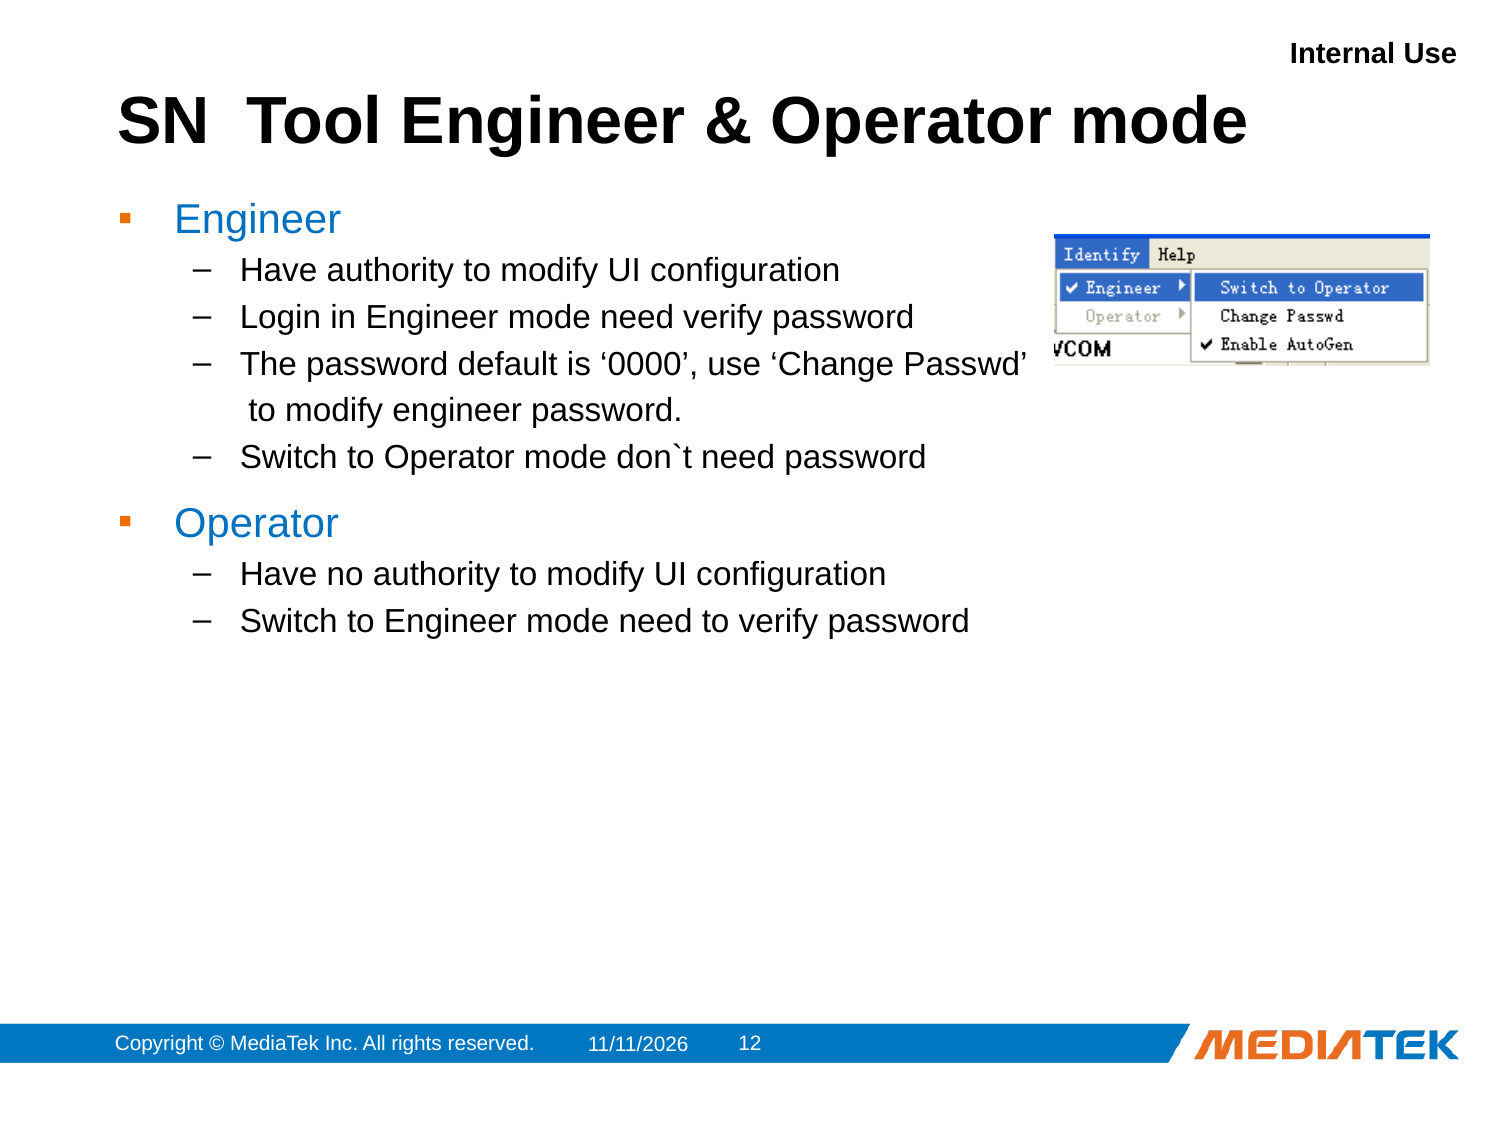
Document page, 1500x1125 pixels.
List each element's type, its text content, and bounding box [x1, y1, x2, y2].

slide_number 11 [711, 1022, 789, 1090]
picture [0, 1023, 99, 1063]
footer Copyright © MediaTek Inc. All rights reserved. [99, 1022, 573, 1090]
picture [789, 1023, 1459, 1063]
list Engineer Have authority to modify UI configuration Login in Engineer mode need verify password The password default is ‘0000’, use ‘Change Passwd’ to modify engineer password. Switch to Operator mode don`t need password Operator Have no authority to modify UI configuration Switch to Engineer mode need to verify password [102, 184, 1425, 998]
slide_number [573, 1022, 711, 1090]
title SN Tool Engineer & Operator mode [101, 62, 1425, 172]
picture [1054, 234, 1430, 366]
